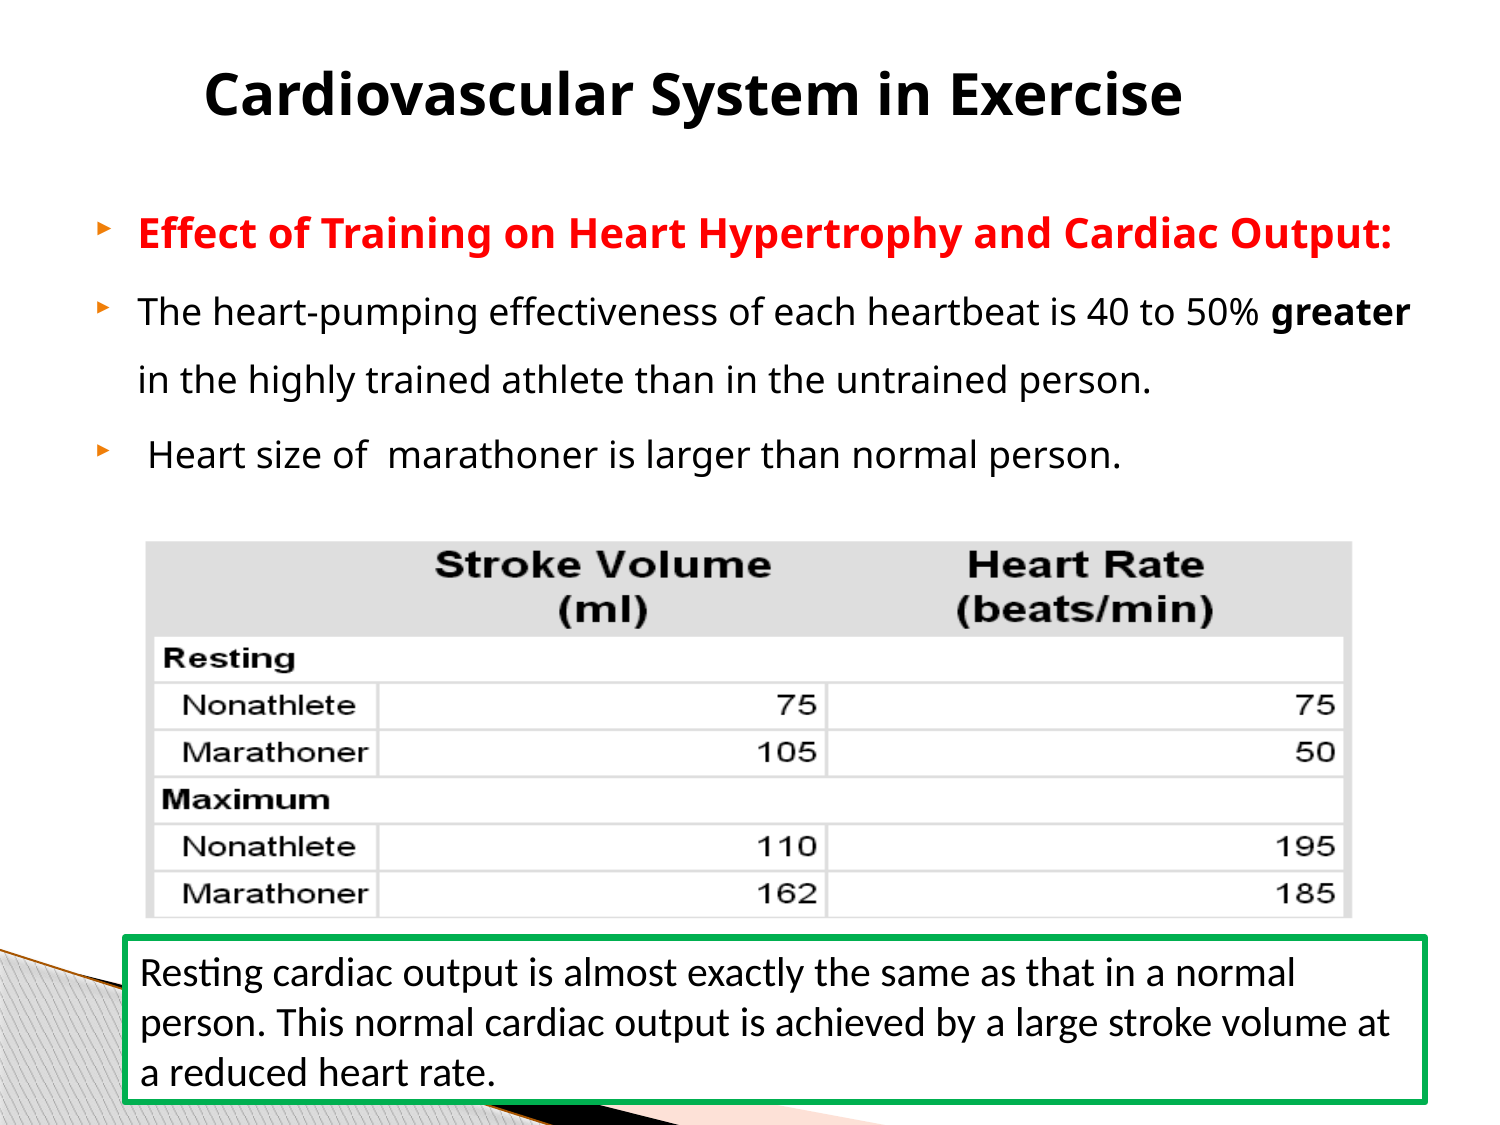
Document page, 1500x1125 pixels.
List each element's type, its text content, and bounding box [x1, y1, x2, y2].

text_box Resting cardiac output is almost exactly the same as that in a normal person. This normal cardiac output is achieved by a large stroke volume at a reduced heart rate. [125, 937, 1425, 1103]
picture [124, 537, 1363, 926]
text_box Cardiovascular System in Exercise [162, 50, 1225, 135]
list Effect of Training on Heart Hypertrophy and Cardiac Output: The heart-pumping effectiveness of each heartbeat is 40 to 50% greater in the highly trained athlete than in the untrained person. Heart size of marathoner is larger than normal person. [62, 174, 1463, 688]
